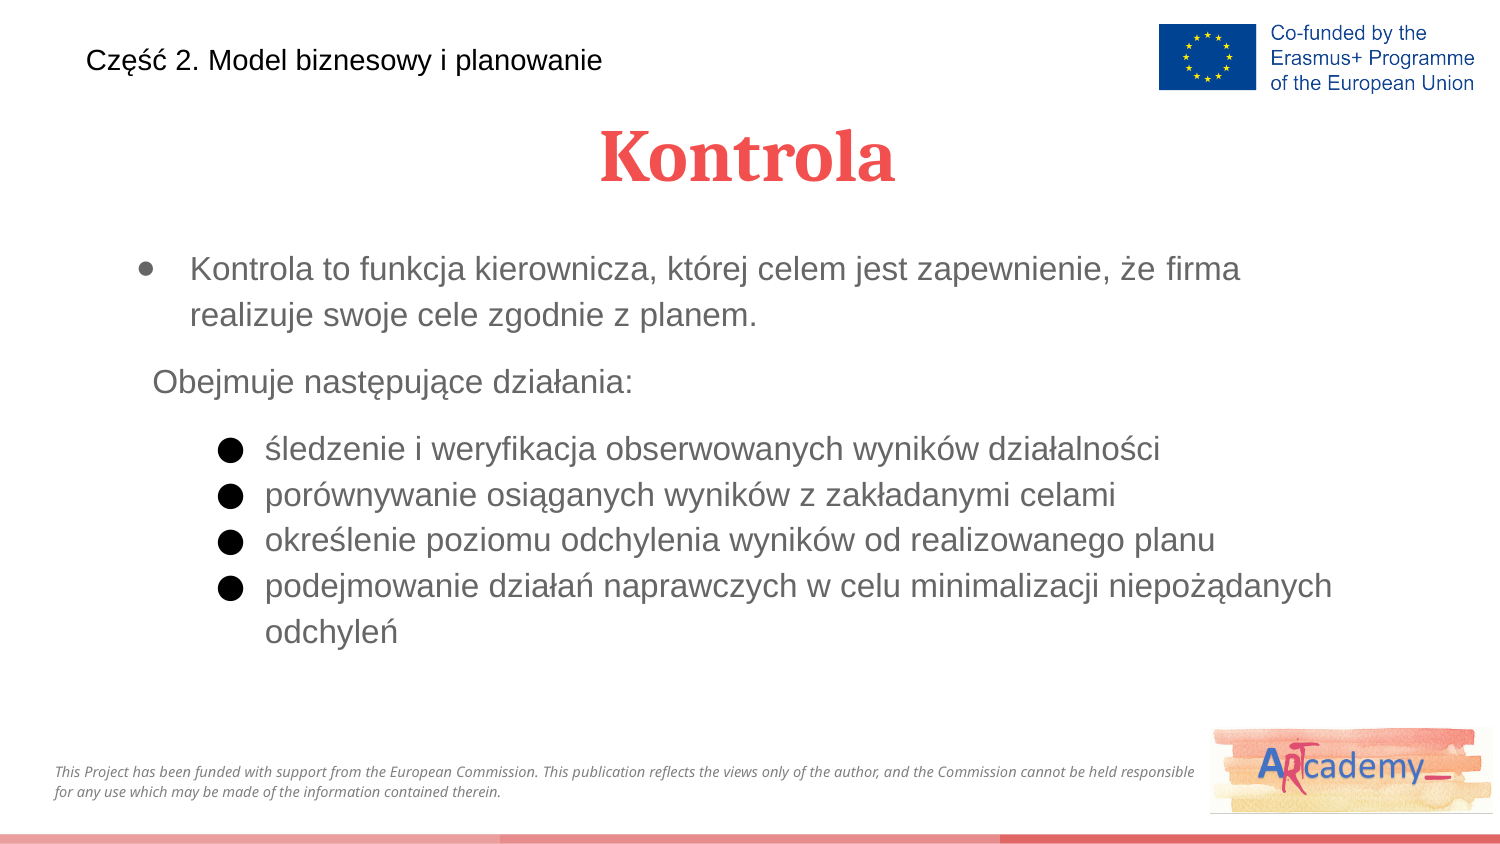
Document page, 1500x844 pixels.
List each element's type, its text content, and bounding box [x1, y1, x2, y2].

title Kontrola [9, 84, 1487, 212]
text_box This Project has been funded with support from the European Commission. This publication reflects the views only of the author, and the Commission cannot be held responsible for any use which may be made of the information contained therein. [39, 754, 1205, 799]
picture [1158, 24, 1474, 94]
text_box Część 2. Model biznesowy i planowanie [70, 33, 750, 85]
picture [1210, 709, 1493, 844]
list Kontrola to funkcja kierownicza, której celem jest zapewnienie, że ​​firma realizuje swoje cele zgodnie z planem. Obejmuje następujące działania: śledzenie i weryfikacja obserwowanych wyników działalności porównywanie osiąganych wyników z zakładanymi celami określenie poziomu odchylenia wyników od realizowanego planu podejmowanie działań naprawczych w celu minimalizacji niepożądanych odchyleń [99, 226, 1362, 739]
